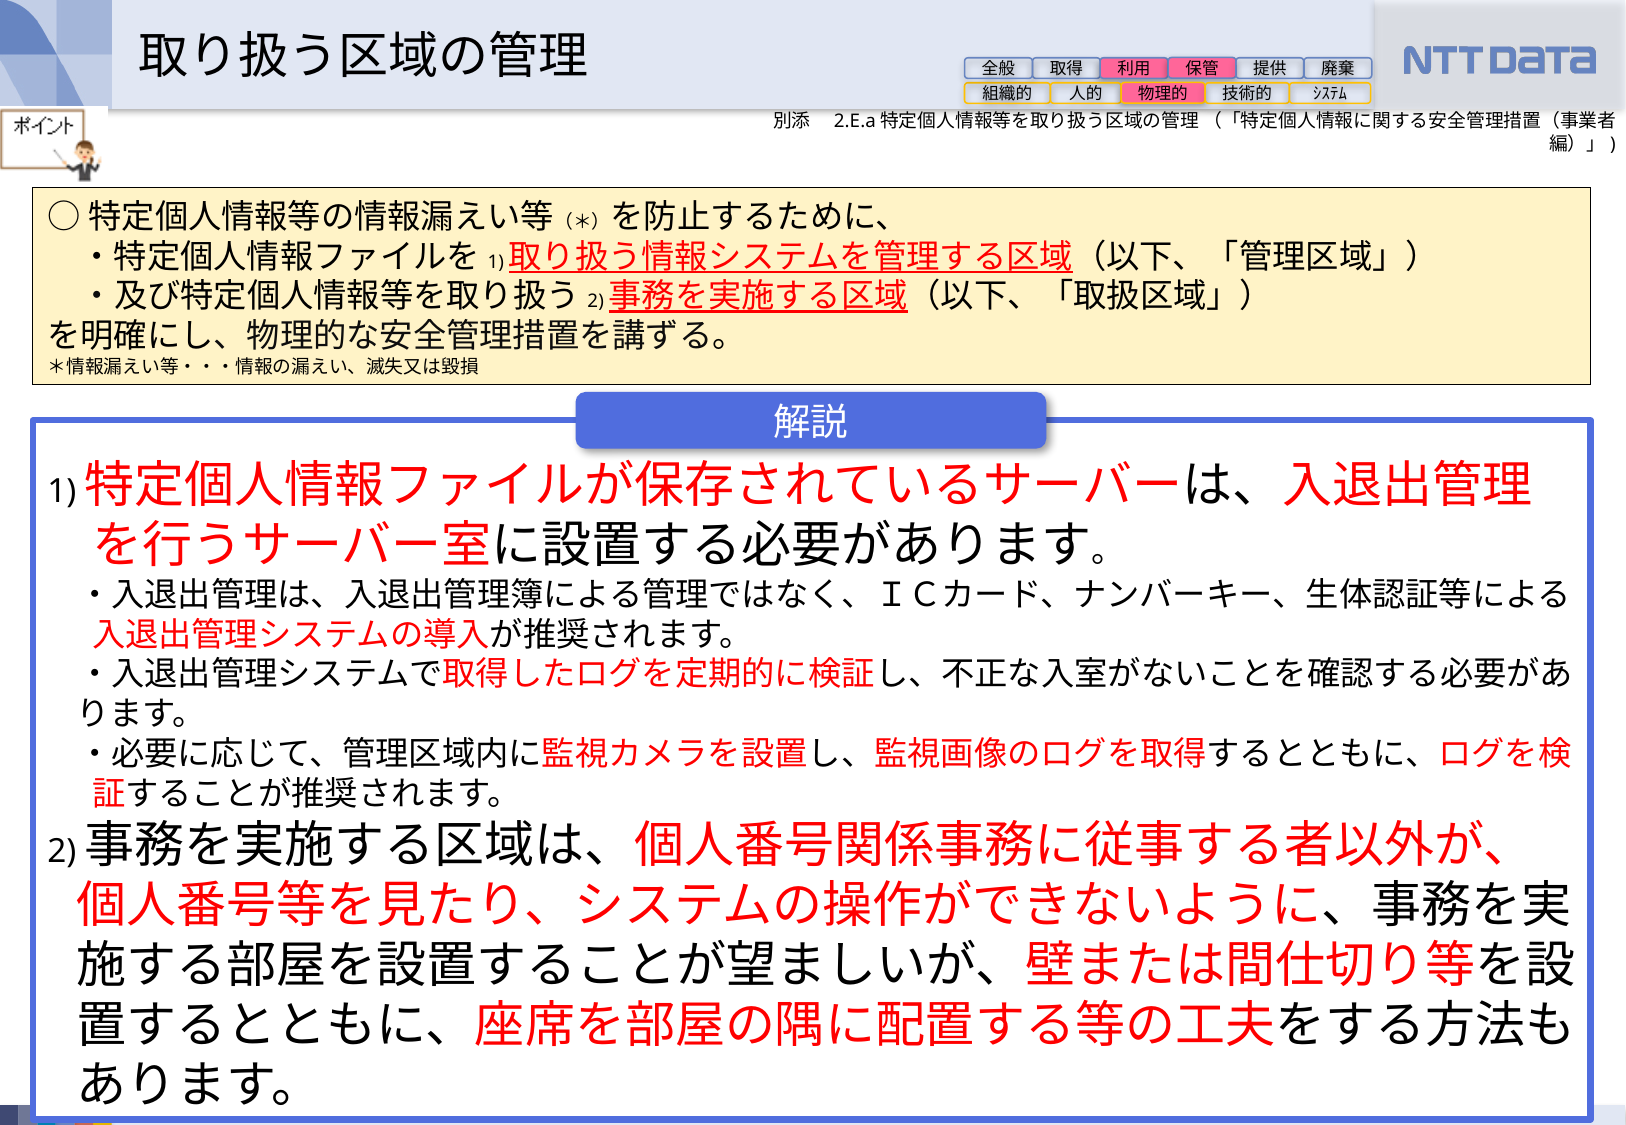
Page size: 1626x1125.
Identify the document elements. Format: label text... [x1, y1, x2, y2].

text_box ○特定個人情報等の情報漏えい等（＊）を防止するために、 ・特定個人情報ファイルを1)取り扱う情報システムを管理する区域（以下、「管理区域」） ・及び特定個人情報等を取り扱う2)事務を実施する区域（以下、「取扱区域」） を明確にし、物理的な安全管理措置を講ずる。 ＊情報漏えい等・・・情報の漏えい、滅失又は毀損 [32, 187, 1591, 385]
text_box 解説 [575, 392, 1047, 449]
text_box 1)特定個人情報ファイルが保存されているサーバーは、入退出管理を行うサーバー室に設置する必要があります。 ・入退出管理は、入退出管理簿による管理ではなく、ＩＣカード、ナンバーキー、生体認証等による入退出管理システムの導入が推奨されます。 ・入退出管理システムで取得したログを定期的に検証し、不正な入室がないことを確認する必要があります。 ・必要に応じて、管理区域内に監視カメラを設置し、監視画像のログを取得するとともに、ログを検証することが推奨されます。 2)事務を実施する区域は、個人番号関係事務に従事する者以外が、個人番号等を見たり、システムの操作ができないように、事務を実施する部屋を設置することが望ましいが、壁または間仕切り等を設置するとともに、座席を部屋の隅に配置する等の工夫をする方法もあります。 [32, 420, 1591, 1120]
picture [0, 0, 110, 194]
title 取り扱う区域の管理 [110, 0, 1416, 109]
text_box 別添 2.E.a特定個人情報等を取り扱う区域の管理 （「特定個人情報に関する安全管理措置（事業者編）」) [727, 101, 1625, 162]
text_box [964, 57, 1373, 104]
picture [1416, 46, 1596, 74]
